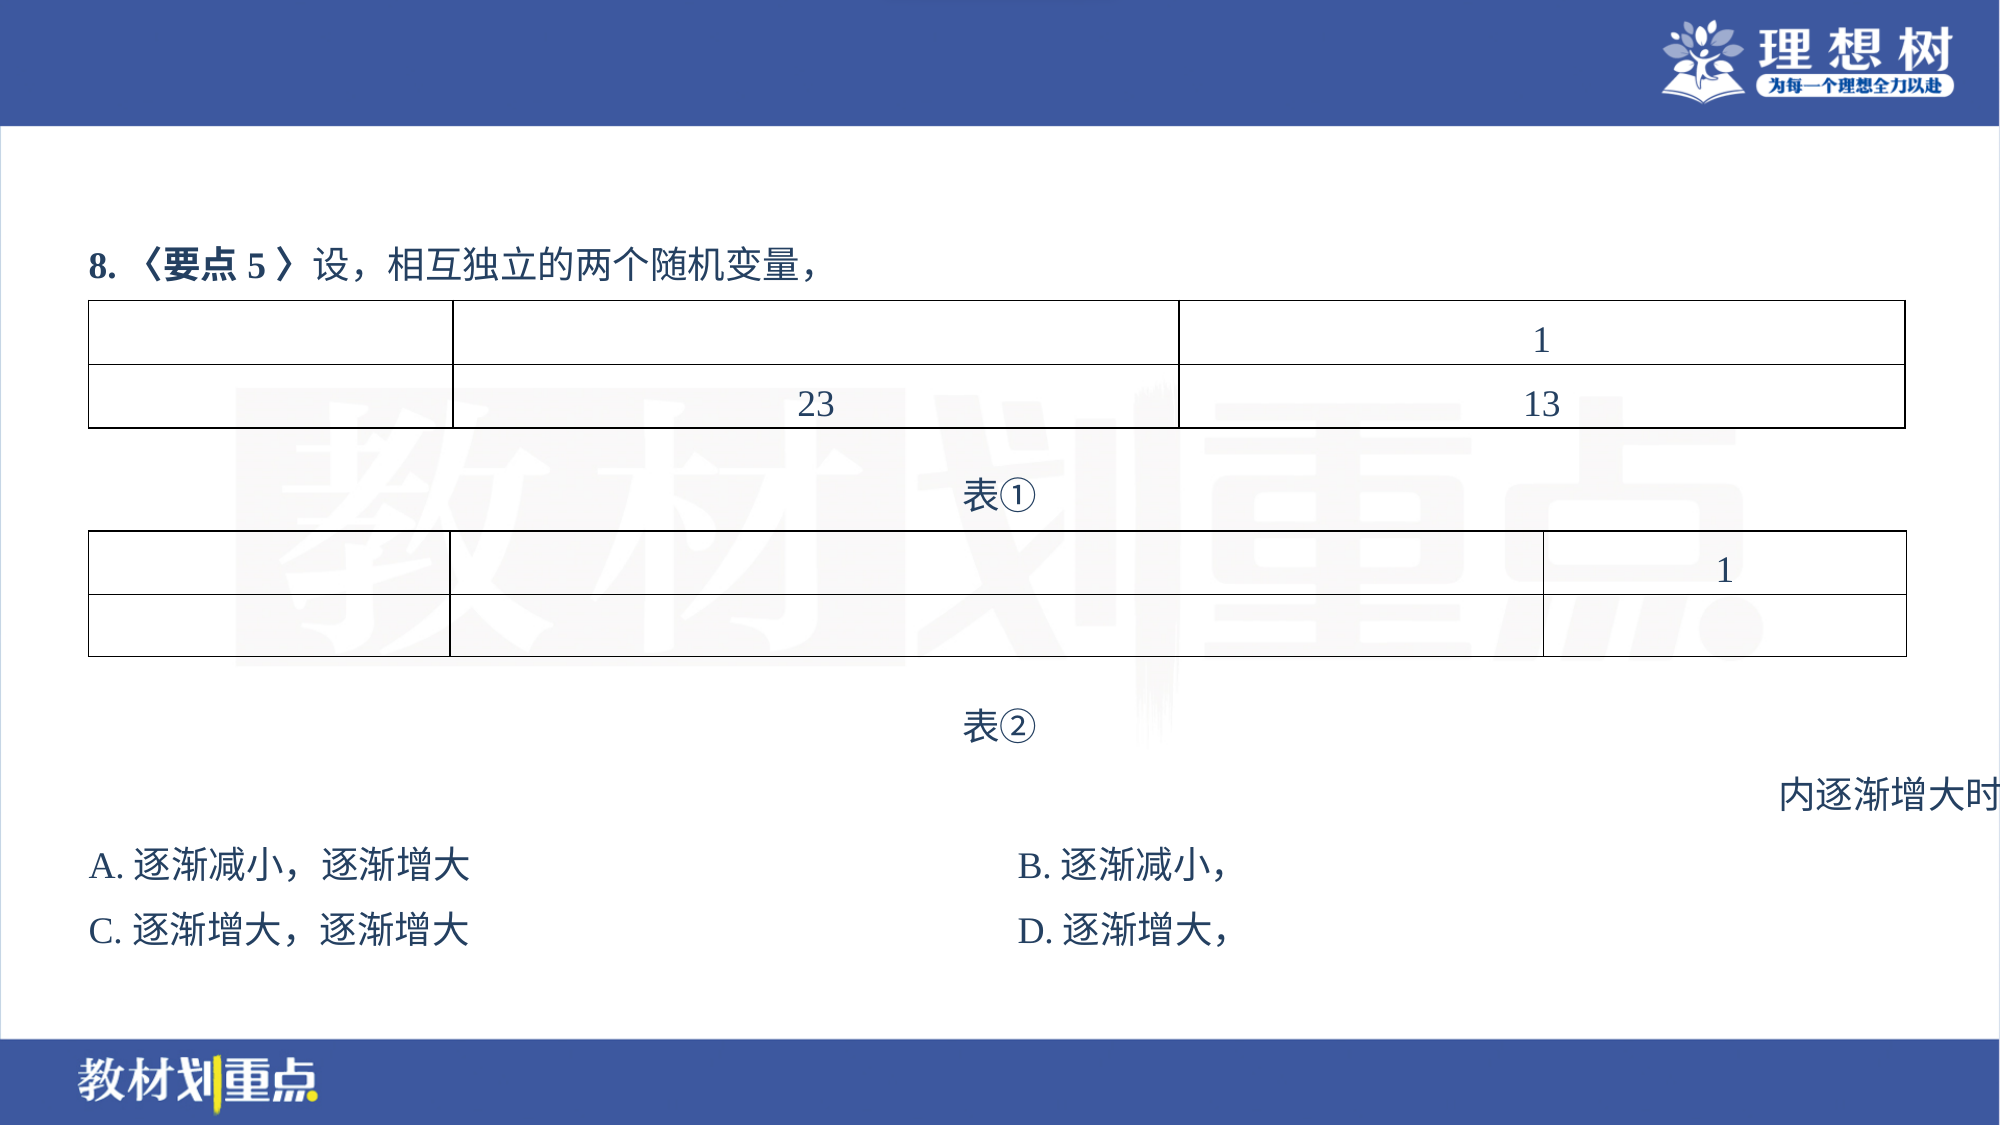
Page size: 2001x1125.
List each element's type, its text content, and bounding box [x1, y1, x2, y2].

text_box 表① [88, 450, 1911, 510]
picture [0, 0, 2000, 1125]
